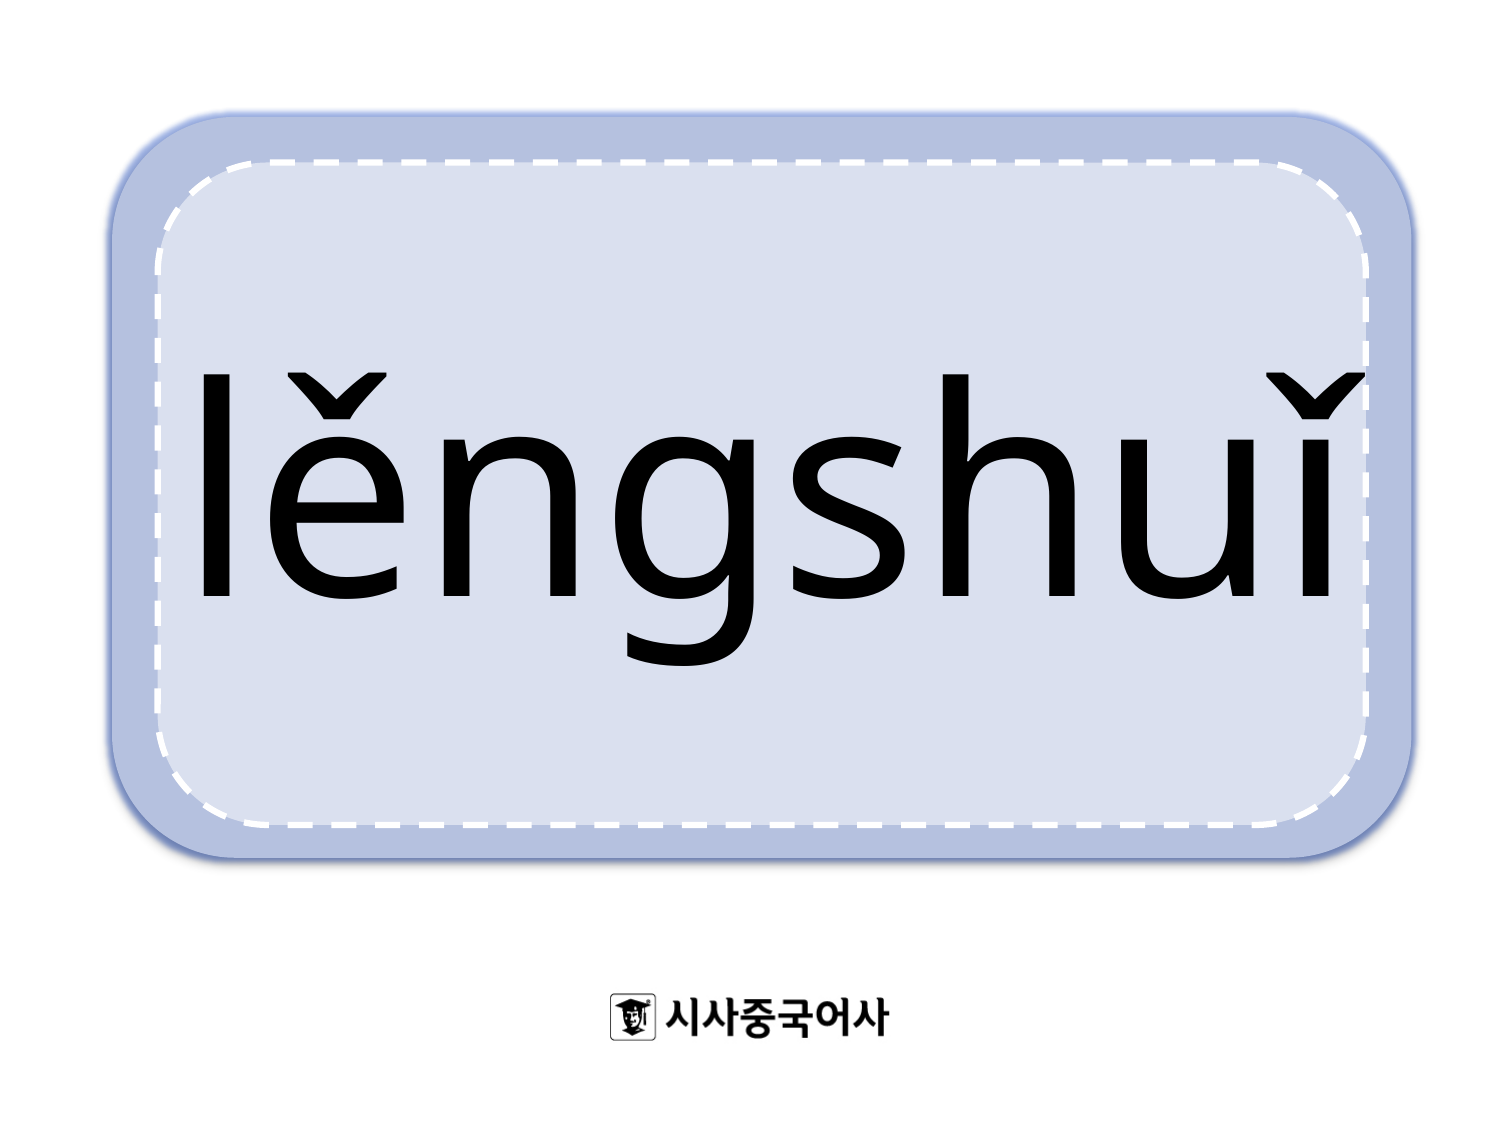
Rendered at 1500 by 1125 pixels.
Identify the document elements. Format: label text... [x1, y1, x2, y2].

picture [602, 987, 898, 1047]
text_box lěngshuǐ [162, 148, 1371, 811]
